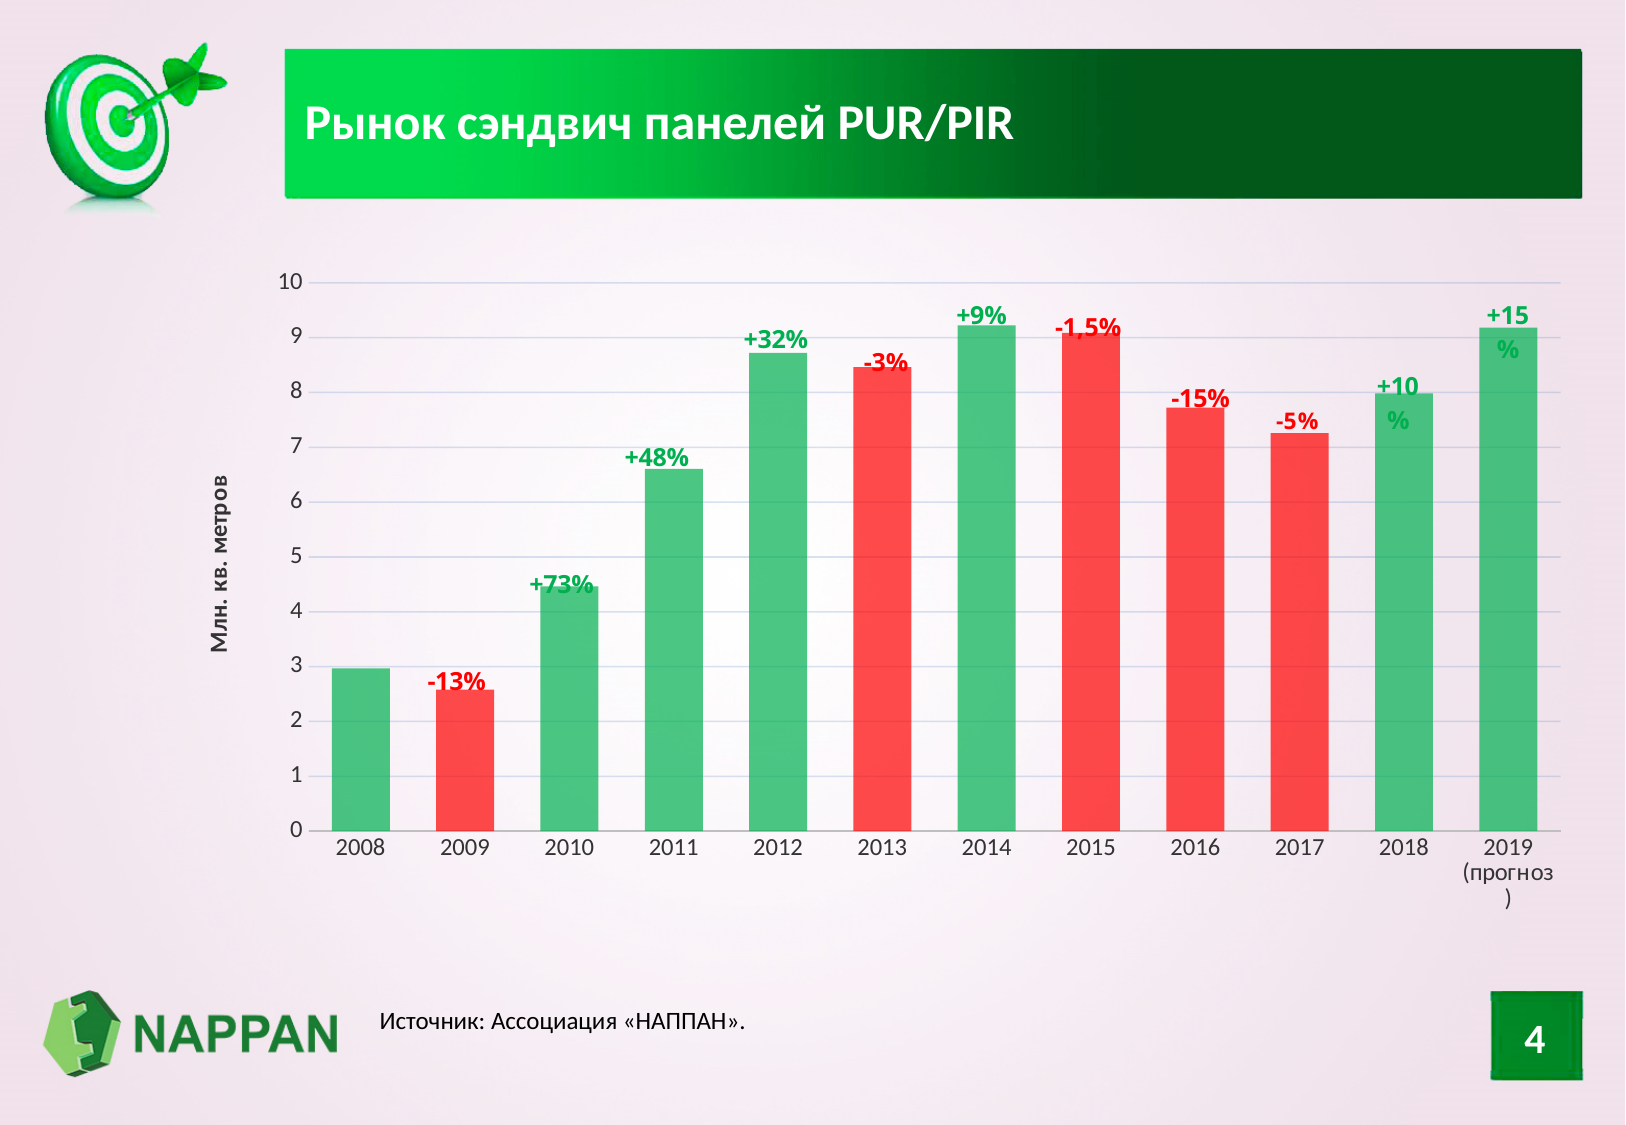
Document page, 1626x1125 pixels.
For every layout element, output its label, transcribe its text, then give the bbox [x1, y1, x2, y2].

text_box 4 [1485, 989, 1585, 1085]
title Рынок сэндвич панелей PUR/PIR [289, 50, 1531, 189]
picture [0, 0, 1625, 1125]
text_box Источник: Ассоциация «НАППАН». [364, 997, 1485, 1042]
chart [182, 269, 1589, 939]
